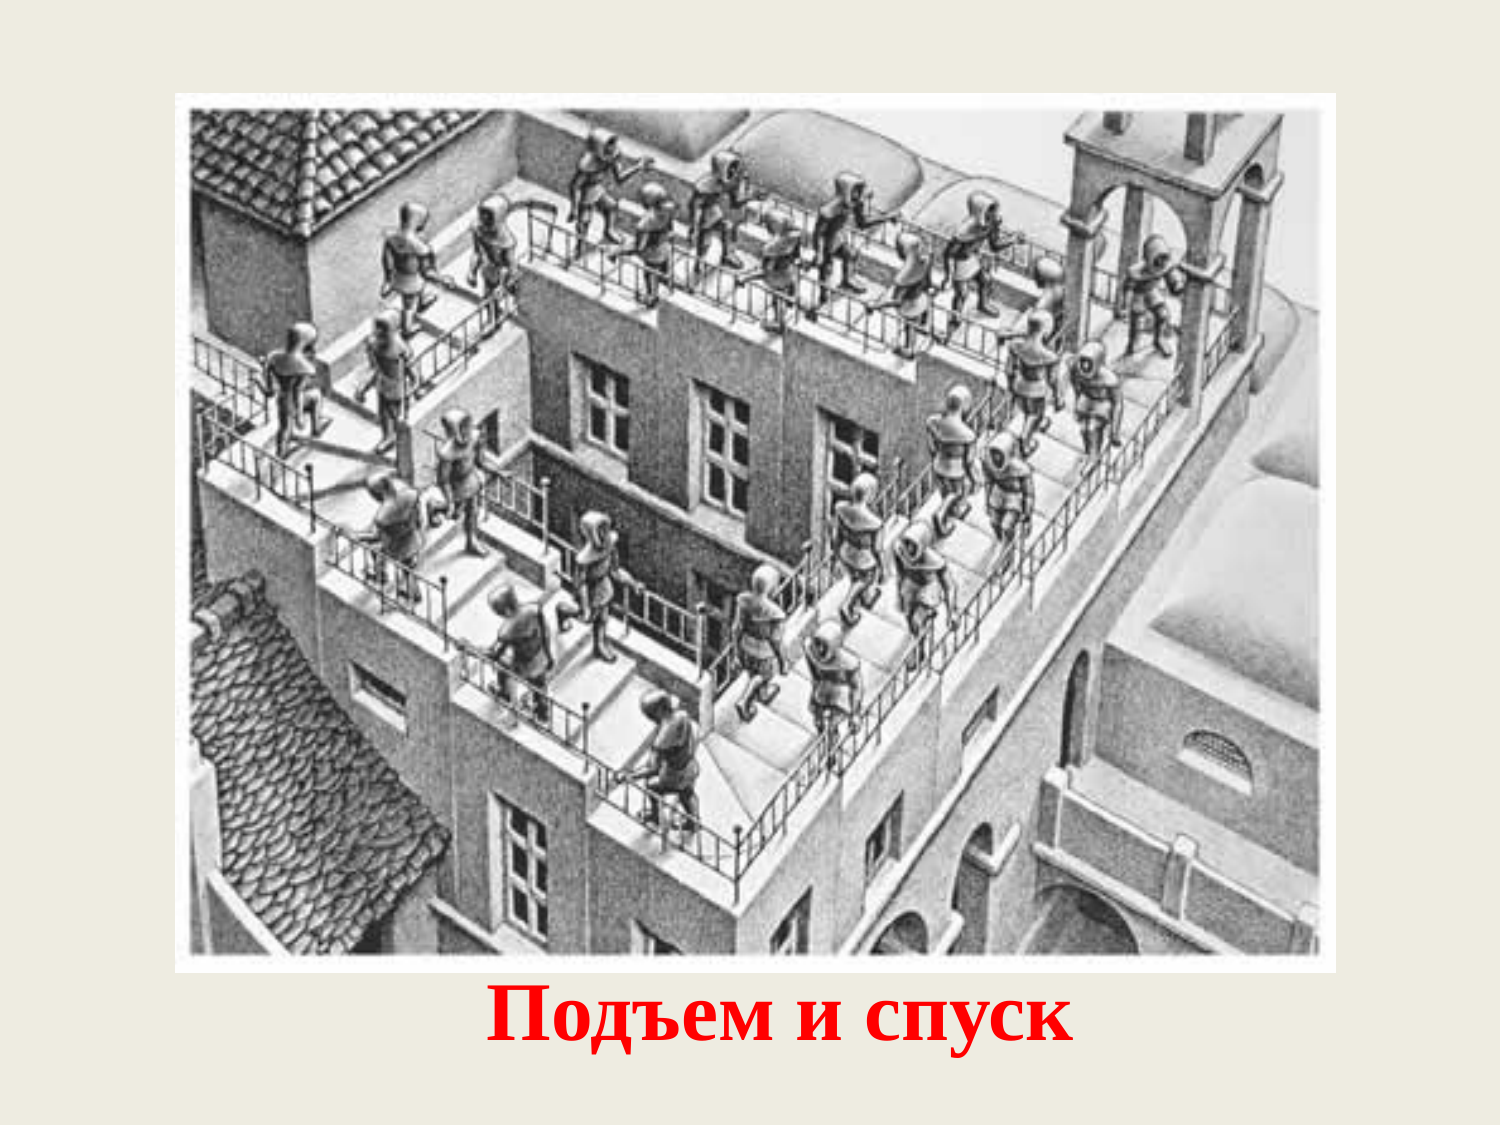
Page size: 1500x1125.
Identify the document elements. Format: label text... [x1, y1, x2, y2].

picture [175, 93, 1337, 973]
text_box Подъем и спуск [472, 981, 1089, 1064]
